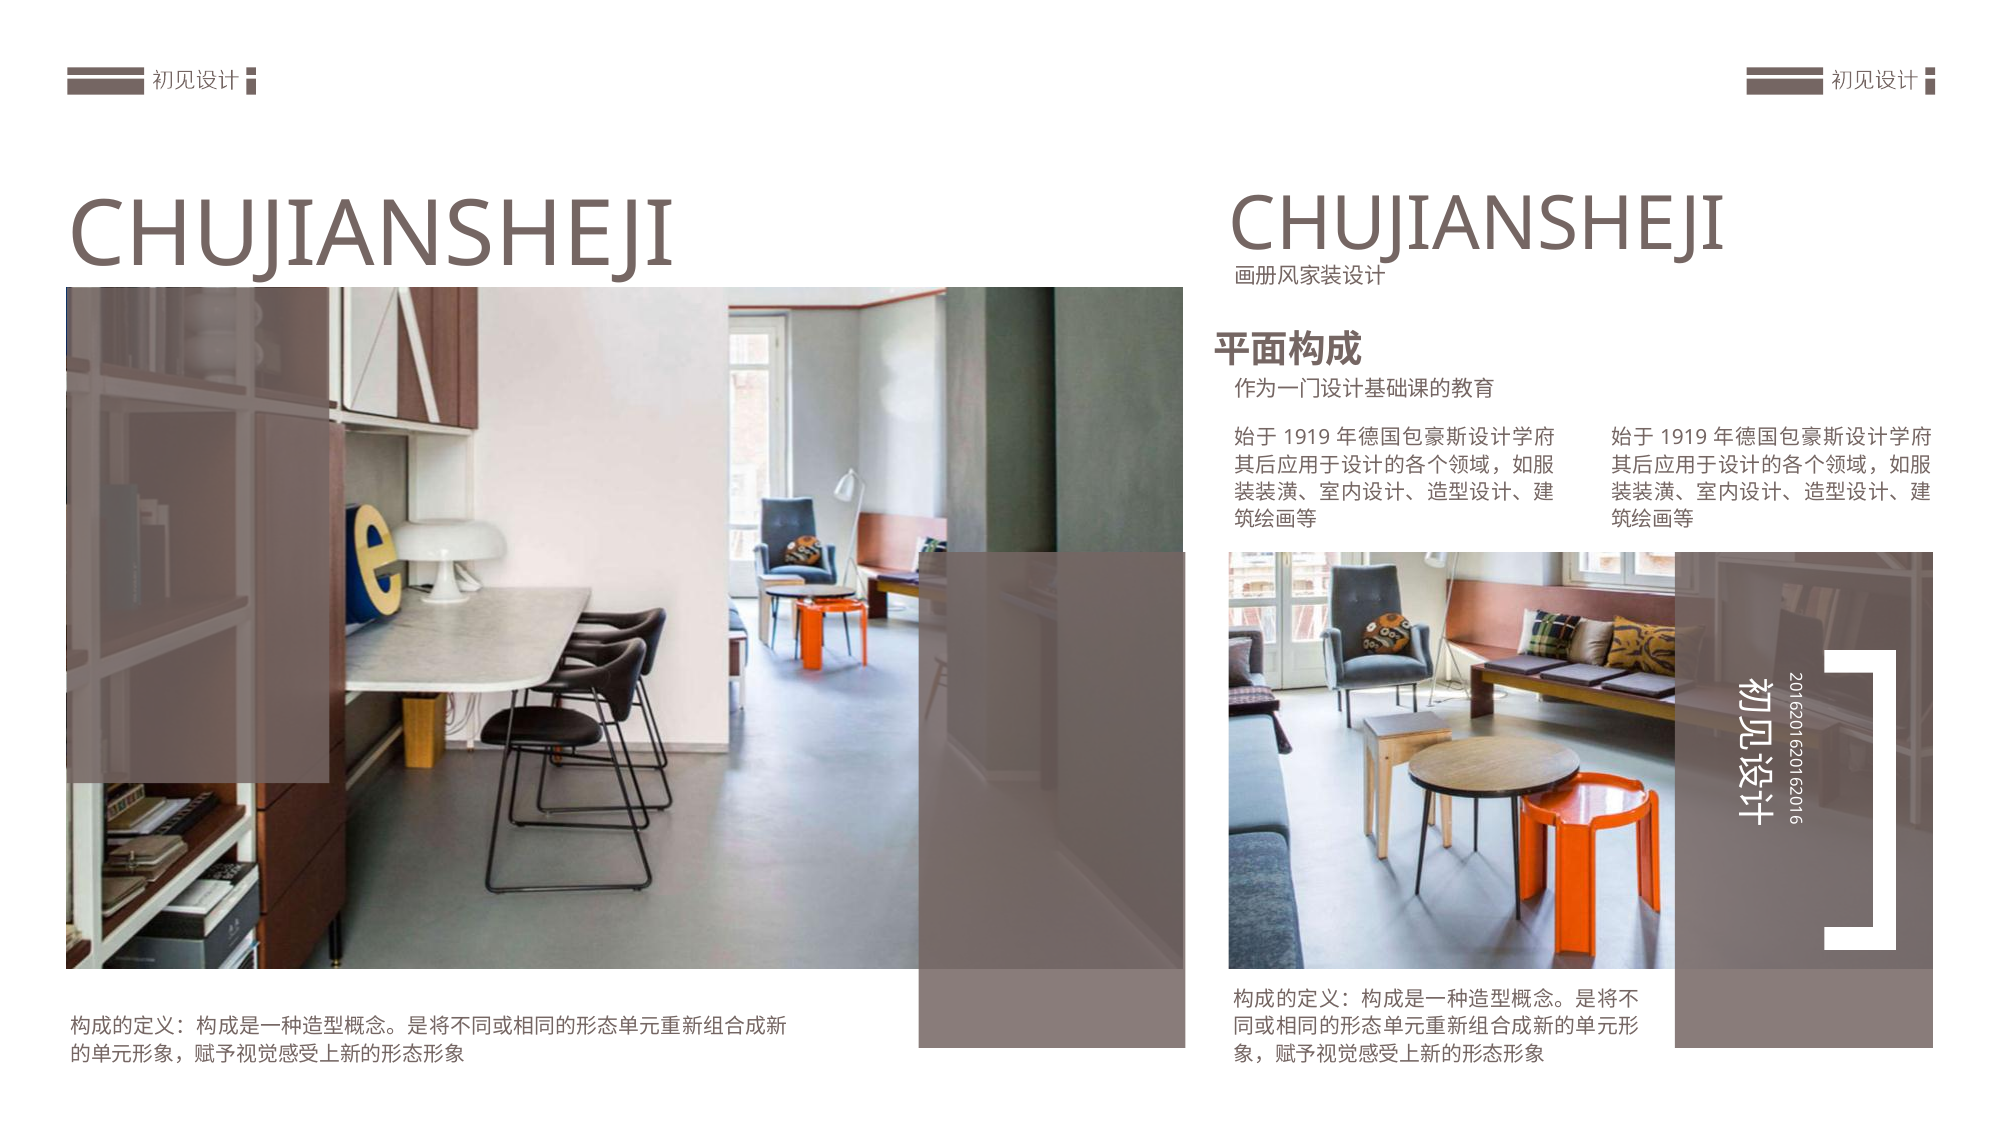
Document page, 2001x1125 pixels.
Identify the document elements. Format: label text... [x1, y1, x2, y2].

text_box [918, 551, 1186, 1049]
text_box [1214, 166, 1948, 541]
text_box CHUJIANSHEJI [53, 166, 1000, 292]
text_box 构成的定义：构成是一种造型概念。是将不同或相同的形态单元重新组合成新的单元形象，赋予视觉感受上新的形态形象 [55, 1003, 802, 1073]
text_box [1728, 650, 1896, 950]
text_box 构成的定义：构成是一种造型概念。是将不同或相同的形态单元重新组合成新的单元形象，赋予视觉感受上新的形态形象 [1218, 975, 1655, 1073]
picture [1228, 552, 1933, 969]
picture [66, 287, 1183, 969]
text_box [1674, 551, 1934, 1049]
